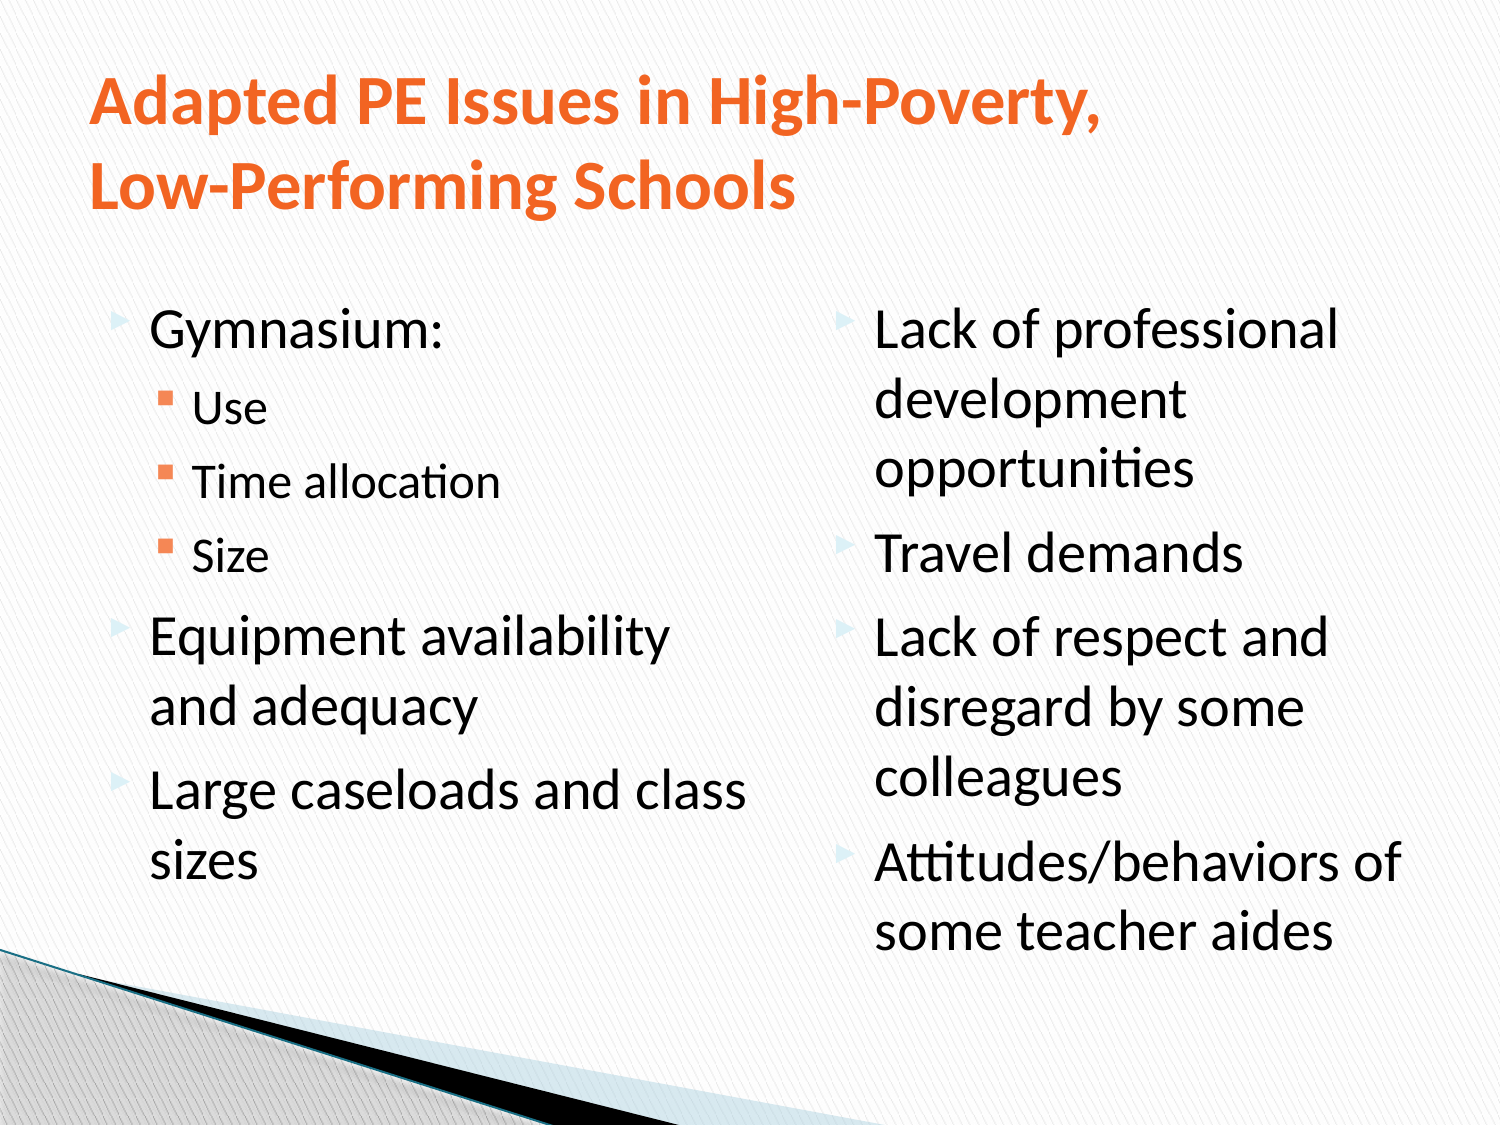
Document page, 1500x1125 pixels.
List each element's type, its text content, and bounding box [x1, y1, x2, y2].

title Adapted PE Issues in High-Poverty, Low-Performing Schools [75, 45, 1425, 233]
list Gymnasium: Use Time allocation Size Equipment availability and adequacy Large caseloads and class sizes [75, 282, 775, 1025]
list Lack of professional development opportunities Travel demands Lack of respect and disregard by some colleagues Attitudes/behaviors of some teacher aides [800, 282, 1463, 1025]
